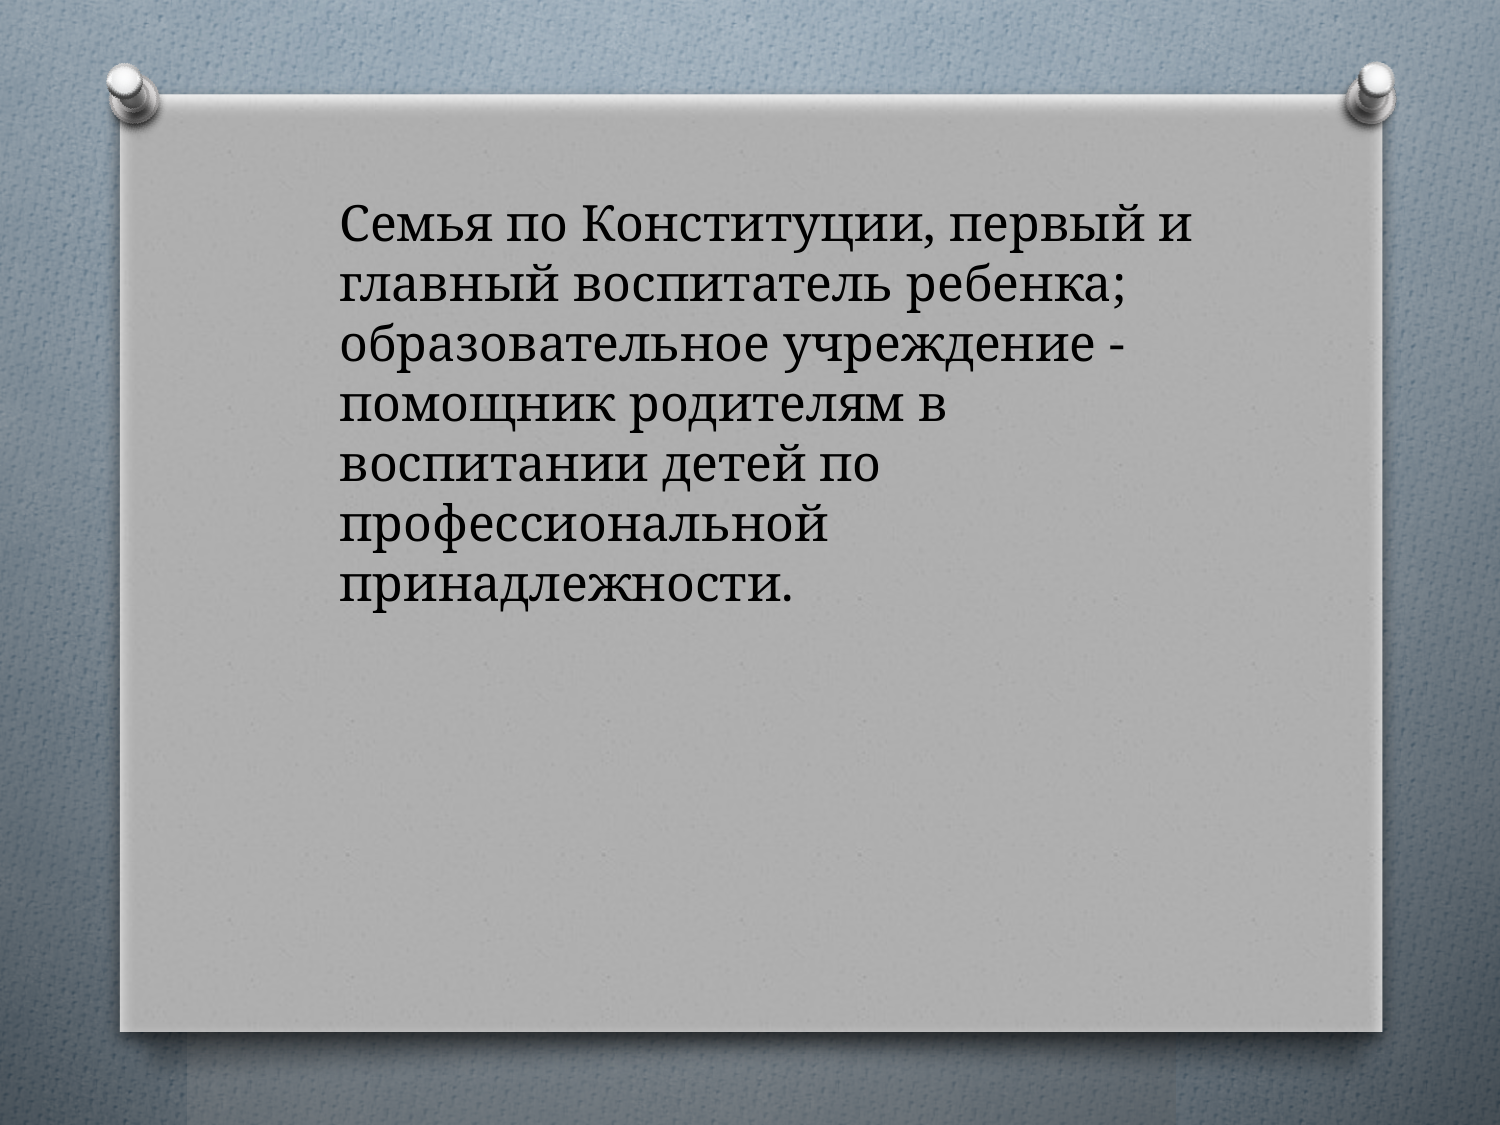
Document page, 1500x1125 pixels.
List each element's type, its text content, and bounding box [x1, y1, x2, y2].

picture [75, 29, 198, 153]
picture [1317, 35, 1439, 156]
text_box Семья по Конституции, первый и главный воспитатель ребенка; образовательное учреждение - помощник родителям в воспитании детей по профессиональной принадлежности. [324, 184, 1282, 680]
